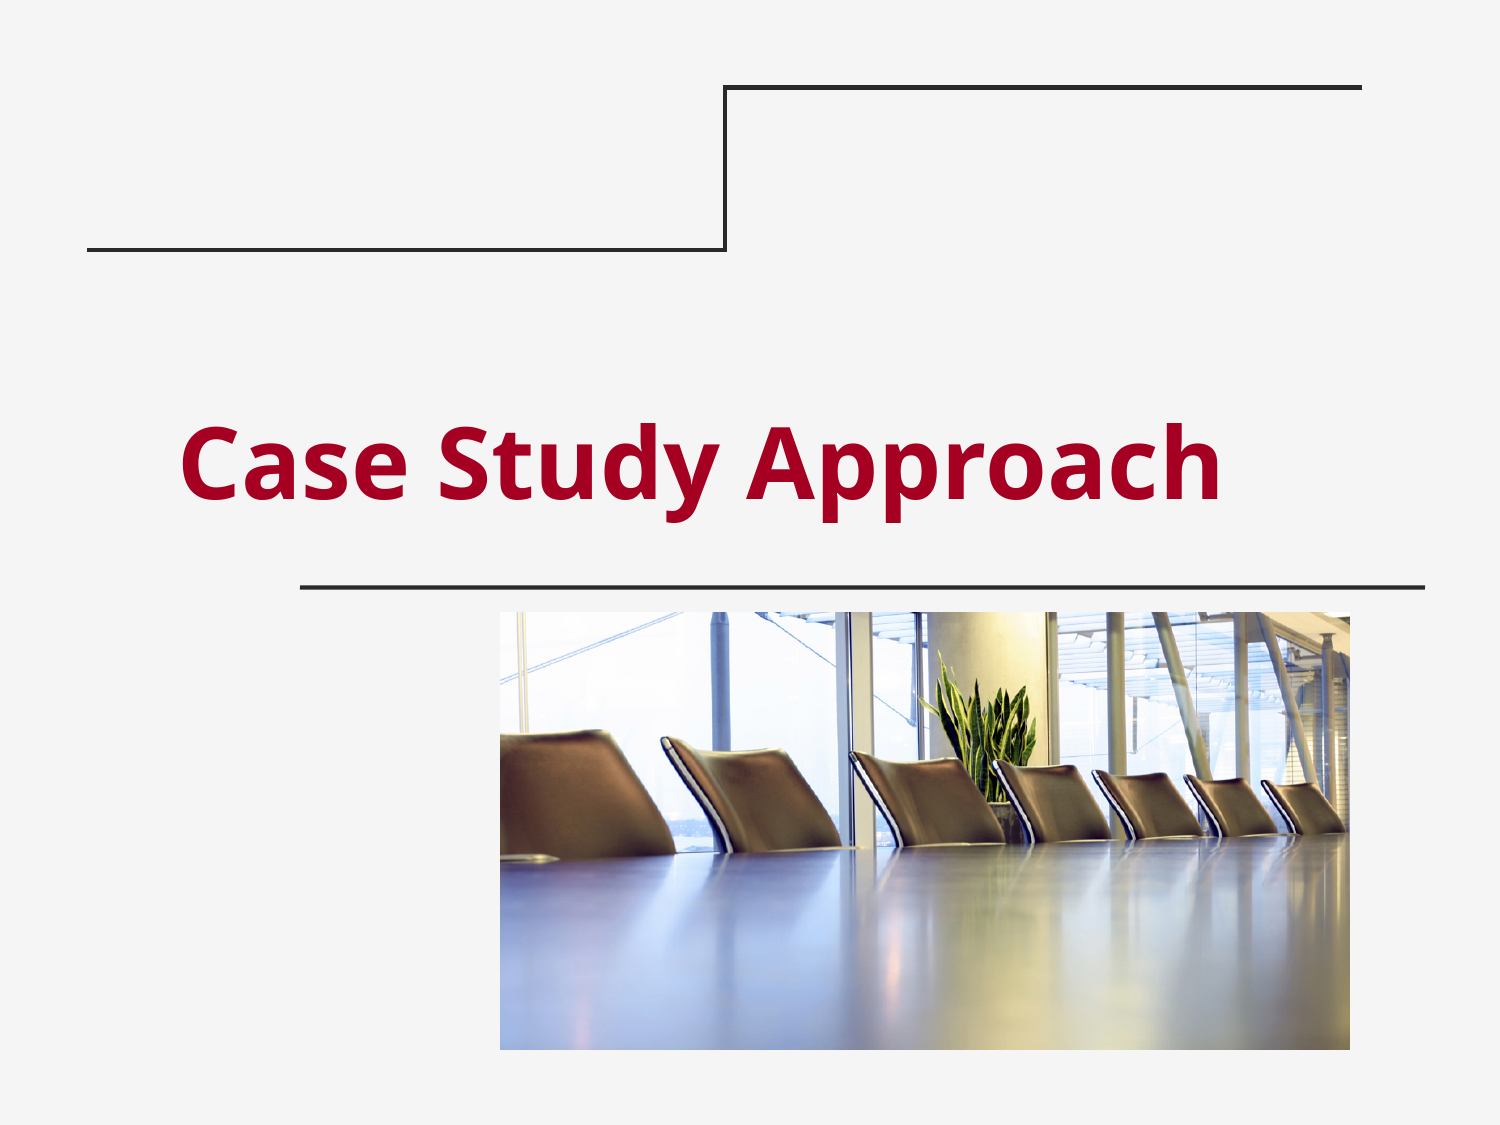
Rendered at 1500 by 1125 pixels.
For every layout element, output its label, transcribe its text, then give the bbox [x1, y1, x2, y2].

title Case Study Approach [162, 287, 1438, 528]
picture [499, 612, 1351, 1051]
